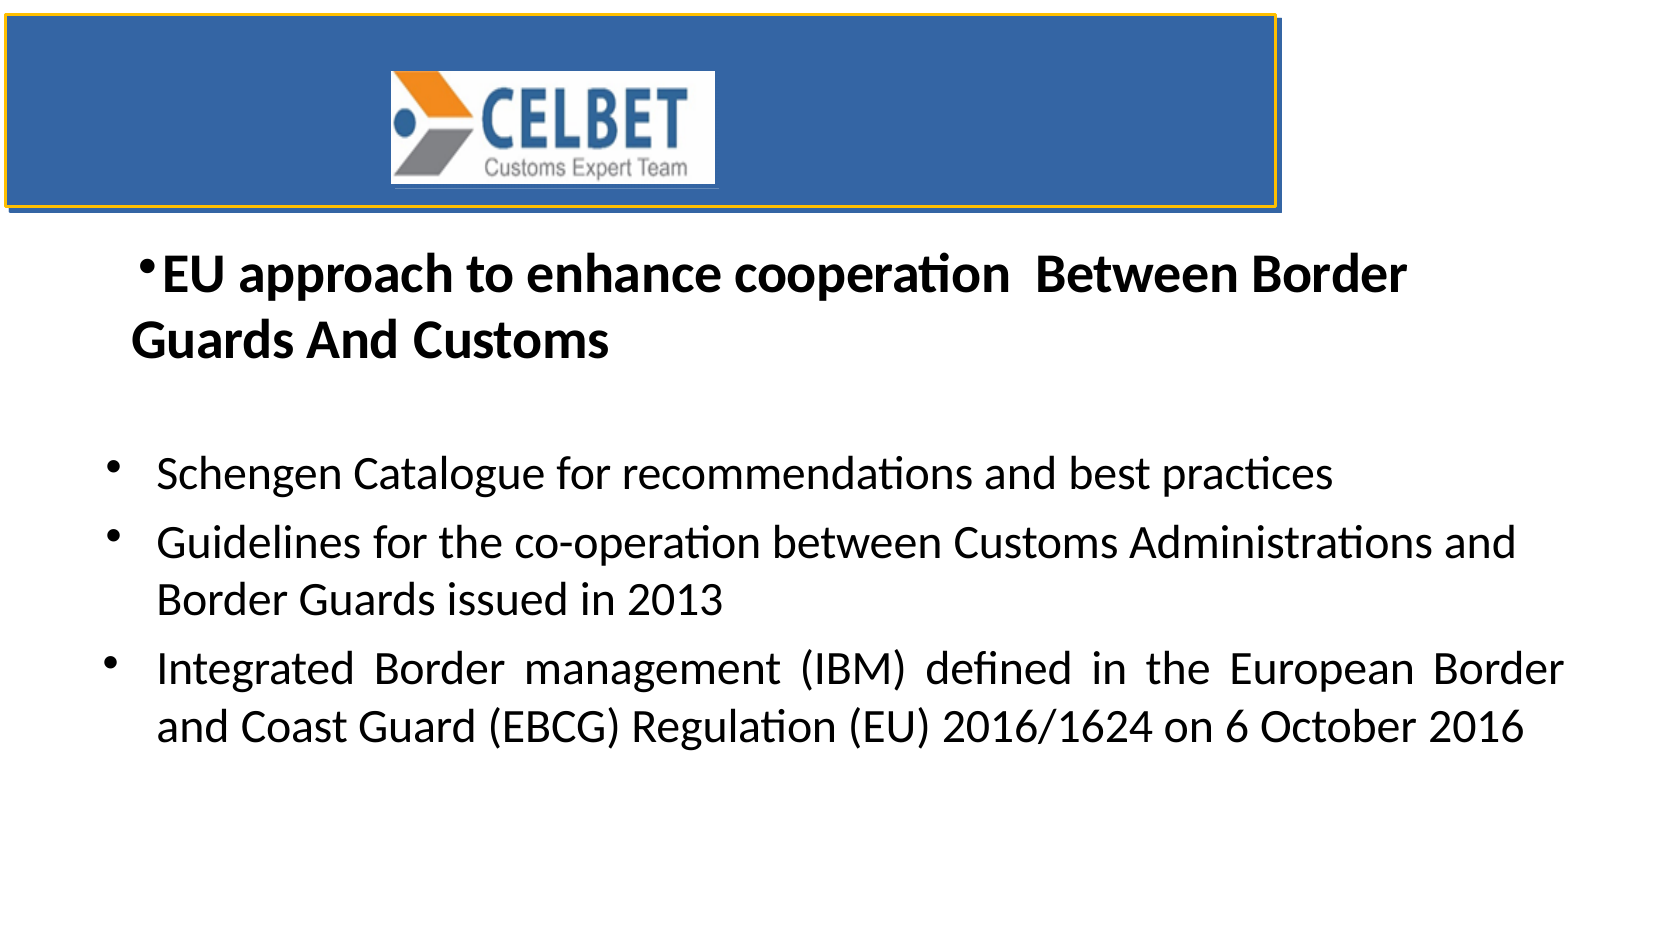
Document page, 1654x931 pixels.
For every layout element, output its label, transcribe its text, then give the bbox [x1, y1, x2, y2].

text_box [82, 34, 1235, 203]
text_box EU approach to enhance cooperation Between Border Guards And Customs Schengen Catalogue for recommendations and best practices Guidelines for the co-operation between Customs Administrations and Border Guards issued in 2013 Integrated Border management (IBM) defined in the European Border and Coast Guard (EBCG) Regulation (EU) 2016/1624 on 6 October 2016 [88, 236, 1565, 798]
picture [391, 71, 715, 185]
